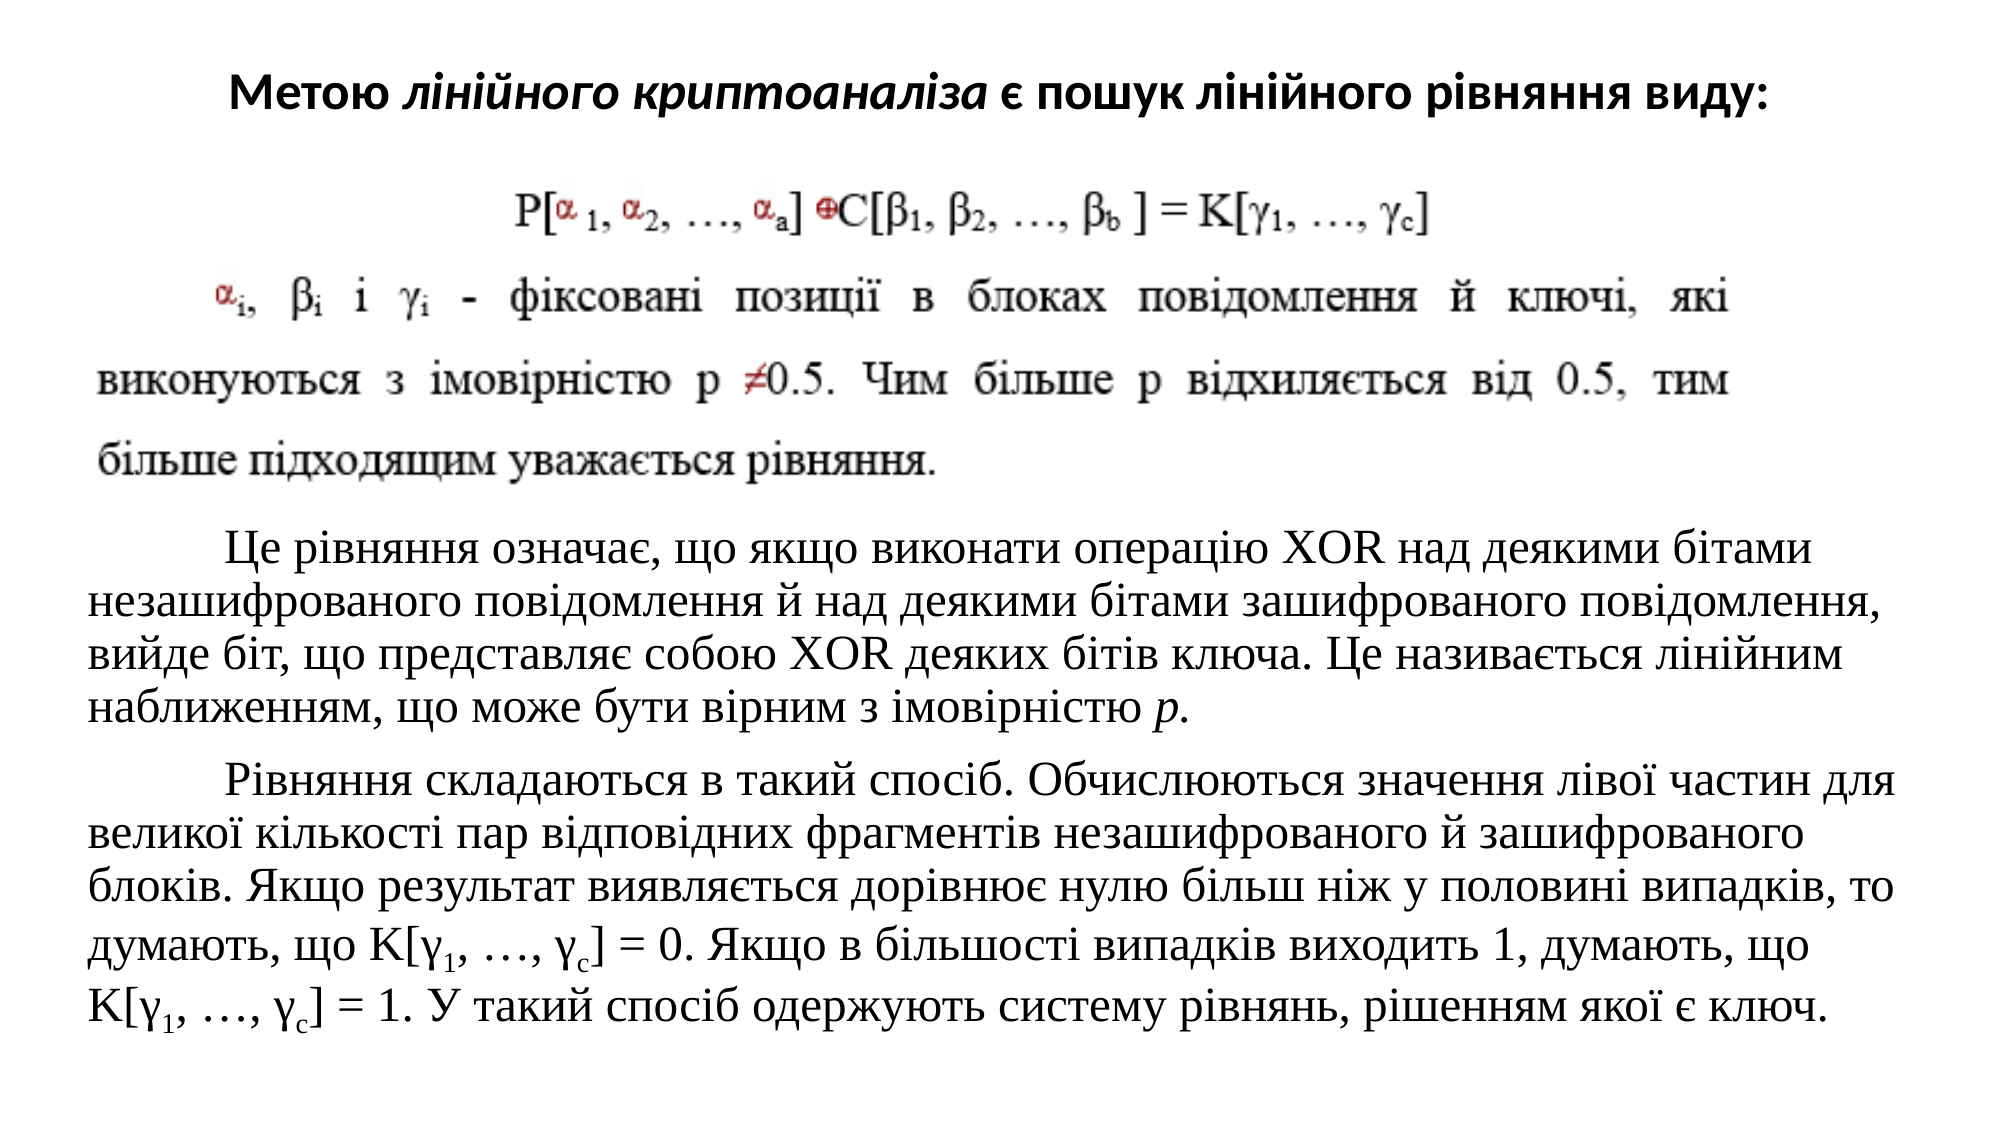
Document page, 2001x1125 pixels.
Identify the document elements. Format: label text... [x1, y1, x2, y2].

picture [49, 160, 1758, 503]
list Метою лінійного криптоаналіза є пошук лінійного рівняння виду: Це рівняння означає, що якщо виконати операцію XOR над деякими бітами незашифрованого повідомлення й над деякими бітами зашифрованого повідомлення, вийде біт, що представляє собою XOR деяких бітів ключа. Це називається лінійним наближенням, що може бути вірним з імовірністю р. Рівняння складаються в такий спосіб. Обчислюються значення лівої частин для великої кількості пар відповідних фрагментів незашифрованого й зашифрованого блоків. Якщо результат виявляється дорівнює нулю більш ніж у половині випадків, то думають, що K[γ1, …, γс] = 0. Якщо в більшості випадків виходить 1, думають, що K[γ1, …, γс] = 1. У такий спосіб одержують систему рівнянь, рішенням якої є ключ. [72, 56, 1927, 1079]
